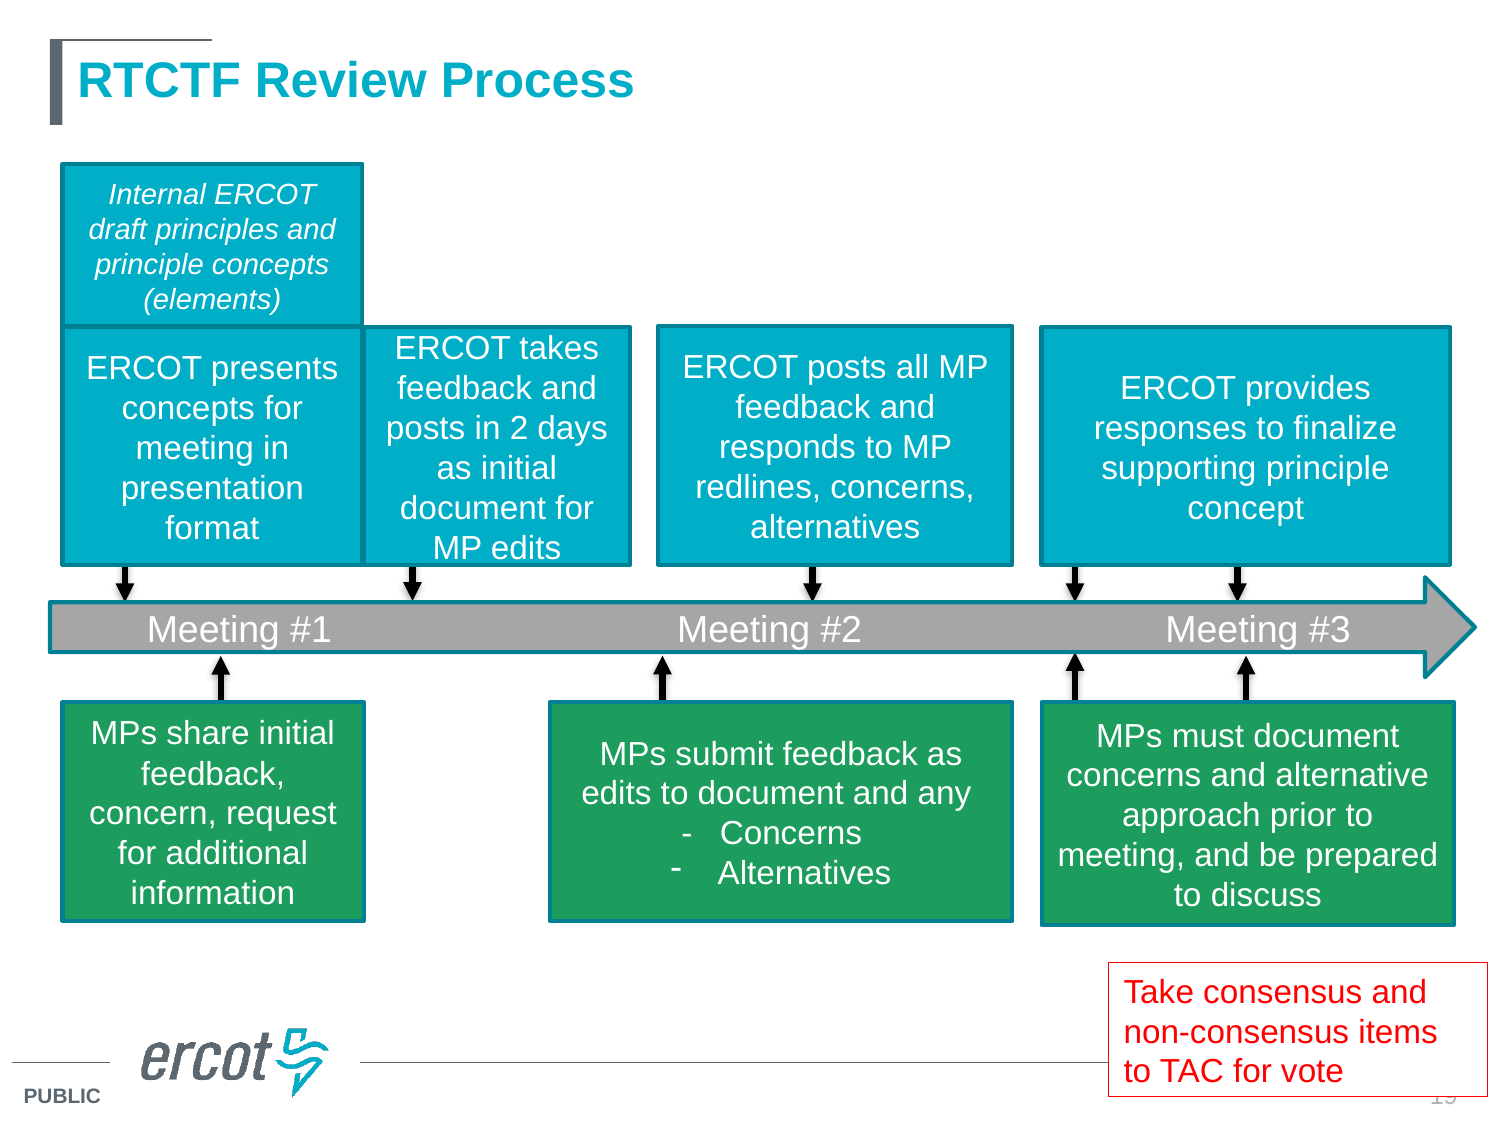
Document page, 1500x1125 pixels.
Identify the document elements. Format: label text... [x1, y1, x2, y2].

text_box ERCOT posts all MP feedback and responds to MP redlines, concerns, alternatives [656, 324, 1014, 567]
picture [137, 1024, 332, 1100]
text_box Take consensus and non-consensus items to TAC for vote [1108, 962, 1488, 1097]
text_box ERCOT takes feedback and posts in 2 days as initial document for MP edits [362, 325, 632, 567]
text_box Meeting #1 Meeting #2 Meeting #3 [47, 575, 1478, 680]
text_box Internal ERCOT draft principles and principle concepts (elements) [60, 162, 364, 325]
text_box ERCOT provides responses to finalize supporting principle concept [1039, 325, 1452, 567]
slide_number 19 [1400, 1097, 1488, 1113]
text_box MPs share initial feedback, concern, request for additional information [60, 700, 366, 923]
text_box ERCOT presents concepts for meeting in presentation format [60, 325, 362, 567]
text_box MPs must document concerns and alternative approach prior to meeting, and be prepared to discuss [1040, 700, 1456, 927]
title RTCTF Review Process [62, 39, 1450, 125]
text_box MPs submit feedback as edits to document and any - Concerns Alternatives [548, 700, 1014, 923]
